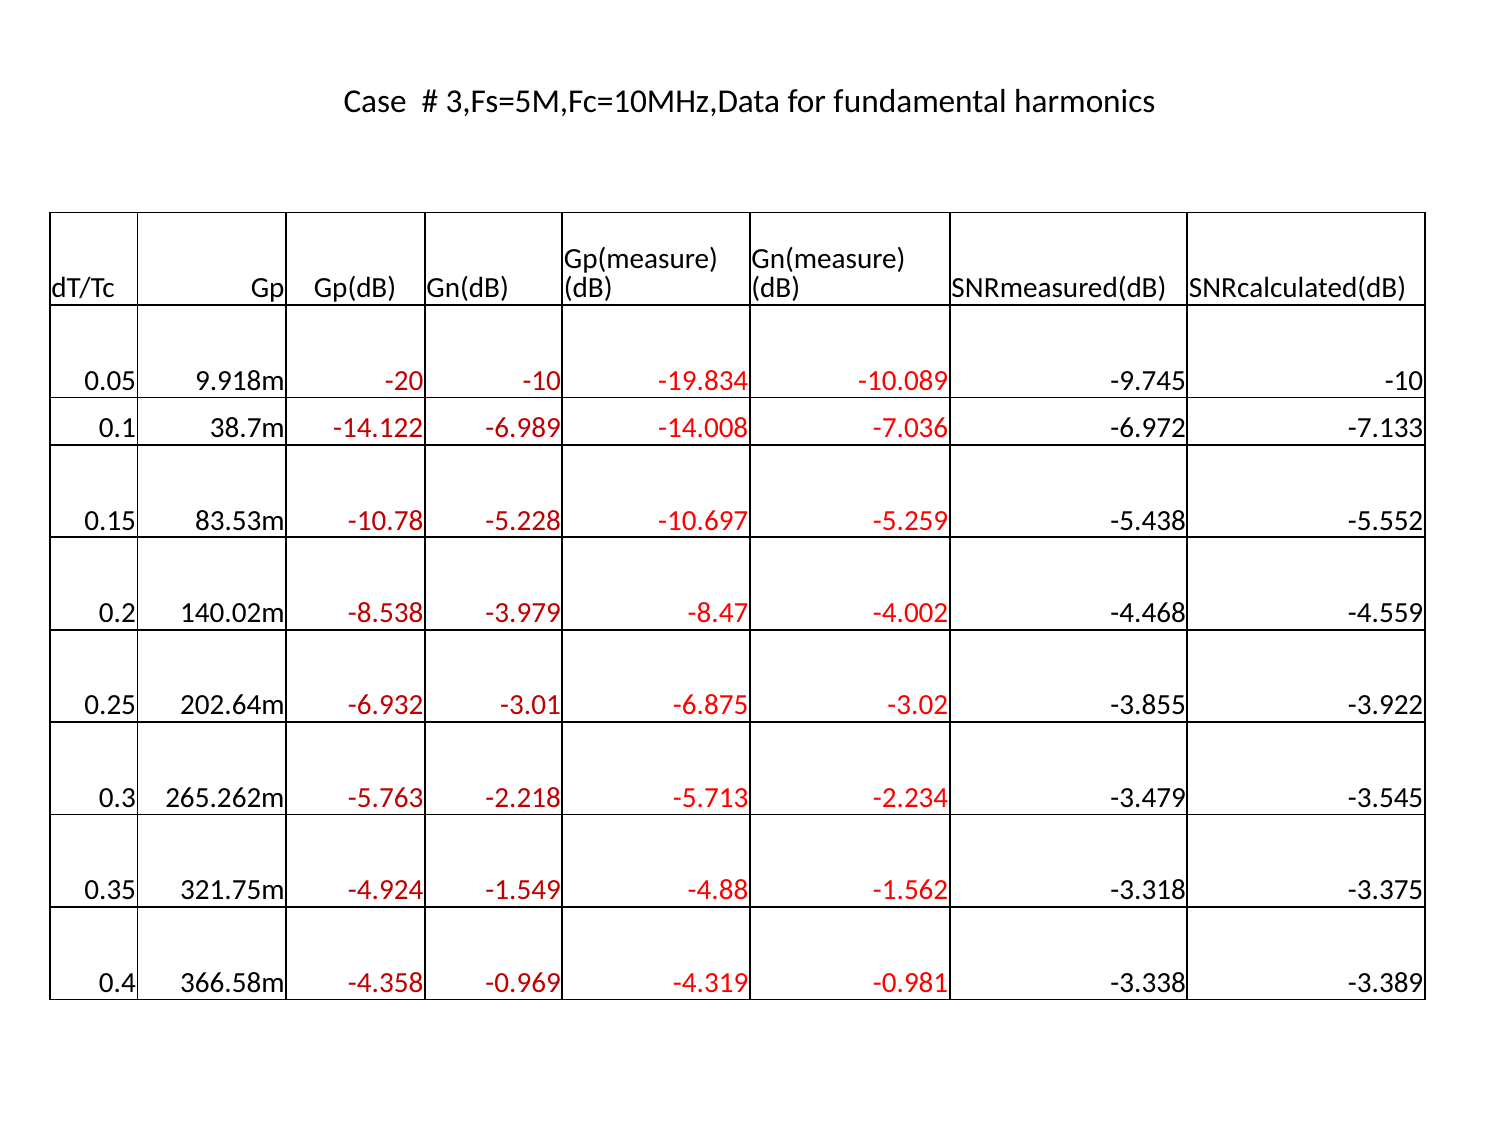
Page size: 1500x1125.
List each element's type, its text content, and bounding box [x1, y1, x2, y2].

table_cell -3.479 [951, 723, 1186, 814]
table_header Gp(dB) [287, 213, 424, 304]
table_cell -2.218 [426, 723, 561, 814]
table_cell -7.133 [1188, 398, 1424, 444]
table_cell -4.468 [951, 538, 1186, 629]
table_cell -5.438 [951, 446, 1186, 536]
table_cell 202.64m [138, 631, 285, 721]
table_header Gn(measure) (dB) [751, 213, 949, 304]
table_cell -1.562 [751, 815, 949, 906]
table_cell -8.538 [287, 538, 424, 629]
table_cell -3.338 [951, 908, 1186, 999]
table_cell -5.228 [426, 446, 561, 536]
table_header SNRmeasured(dB) [951, 213, 1186, 304]
table_cell -1.549 [426, 815, 561, 906]
table_cell 265.262m [138, 723, 285, 814]
table_cell -4.559 [1188, 538, 1424, 629]
table_cell -10.78 [287, 446, 424, 536]
table_cell -10.697 [563, 446, 749, 536]
table_cell -4.924 [287, 815, 424, 906]
table_cell -10 [426, 306, 561, 397]
table_cell -14.008 [563, 398, 749, 444]
table_cell 0.05 [51, 306, 137, 397]
table_header dT/Tc [51, 213, 137, 304]
table_cell -3.01 [426, 631, 561, 721]
table_cell -4.88 [563, 815, 749, 906]
table_cell -3.389 [1188, 908, 1424, 999]
table_cell 0.25 [51, 631, 137, 721]
table_cell -14.122 [287, 398, 424, 444]
table_cell -4.319 [563, 908, 749, 999]
table_cell -2.234 [751, 723, 949, 814]
table_header Gn(dB) [426, 213, 561, 304]
table_cell -5.763 [287, 723, 424, 814]
table_cell 0.15 [51, 446, 137, 536]
table_cell -3.318 [951, 815, 1186, 906]
table_cell 0.3 [51, 723, 137, 814]
table_header Gp(measure) (dB) [563, 213, 749, 304]
table_cell -3.02 [751, 631, 949, 721]
table_cell -5.552 [1188, 446, 1424, 536]
table_cell 0.35 [51, 815, 137, 906]
table_cell -10 [1188, 306, 1424, 397]
table_cell 0.2 [51, 538, 137, 629]
table_cell -4.358 [287, 908, 424, 999]
table_cell -3.855 [951, 631, 1186, 721]
table_cell -0.969 [426, 908, 561, 999]
table_cell -10.089 [751, 306, 949, 397]
table_cell 321.75m [138, 815, 285, 906]
table_cell 0.1 [51, 398, 137, 444]
table_header Gp [138, 213, 285, 304]
table_cell -19.834 [563, 306, 749, 397]
table_cell 83.53m [138, 446, 285, 536]
table_cell 140.02m [138, 538, 285, 629]
table_cell -3.922 [1188, 631, 1424, 721]
table_cell -6.932 [287, 631, 424, 721]
table_cell -3.545 [1188, 723, 1424, 814]
table_cell -6.989 [426, 398, 561, 444]
table_cell -8.47 [563, 538, 749, 629]
table_cell -0.981 [751, 908, 949, 999]
table_cell -6.972 [951, 398, 1186, 444]
text_box Case # 3,Fs=5M,Fc=10MHz,Data for fundamental harmonics [74, 45, 1425, 163]
table_cell 366.58m [138, 908, 285, 999]
table_cell -7.036 [751, 398, 949, 444]
table_cell -4.002 [751, 538, 949, 629]
table_cell 38.7m [138, 398, 285, 444]
table_cell 0.4 [51, 908, 137, 999]
table_cell -3.375 [1188, 815, 1424, 906]
table_cell -20 [287, 306, 424, 397]
table_cell -3.979 [426, 538, 561, 629]
table_cell -5.259 [751, 446, 949, 536]
table_cell -6.875 [563, 631, 749, 721]
table_cell -5.713 [563, 723, 749, 814]
table_header SNRcalculated(dB) [1188, 213, 1424, 304]
table_cell -9.745 [951, 306, 1186, 397]
table_cell 9.918m [138, 306, 285, 397]
